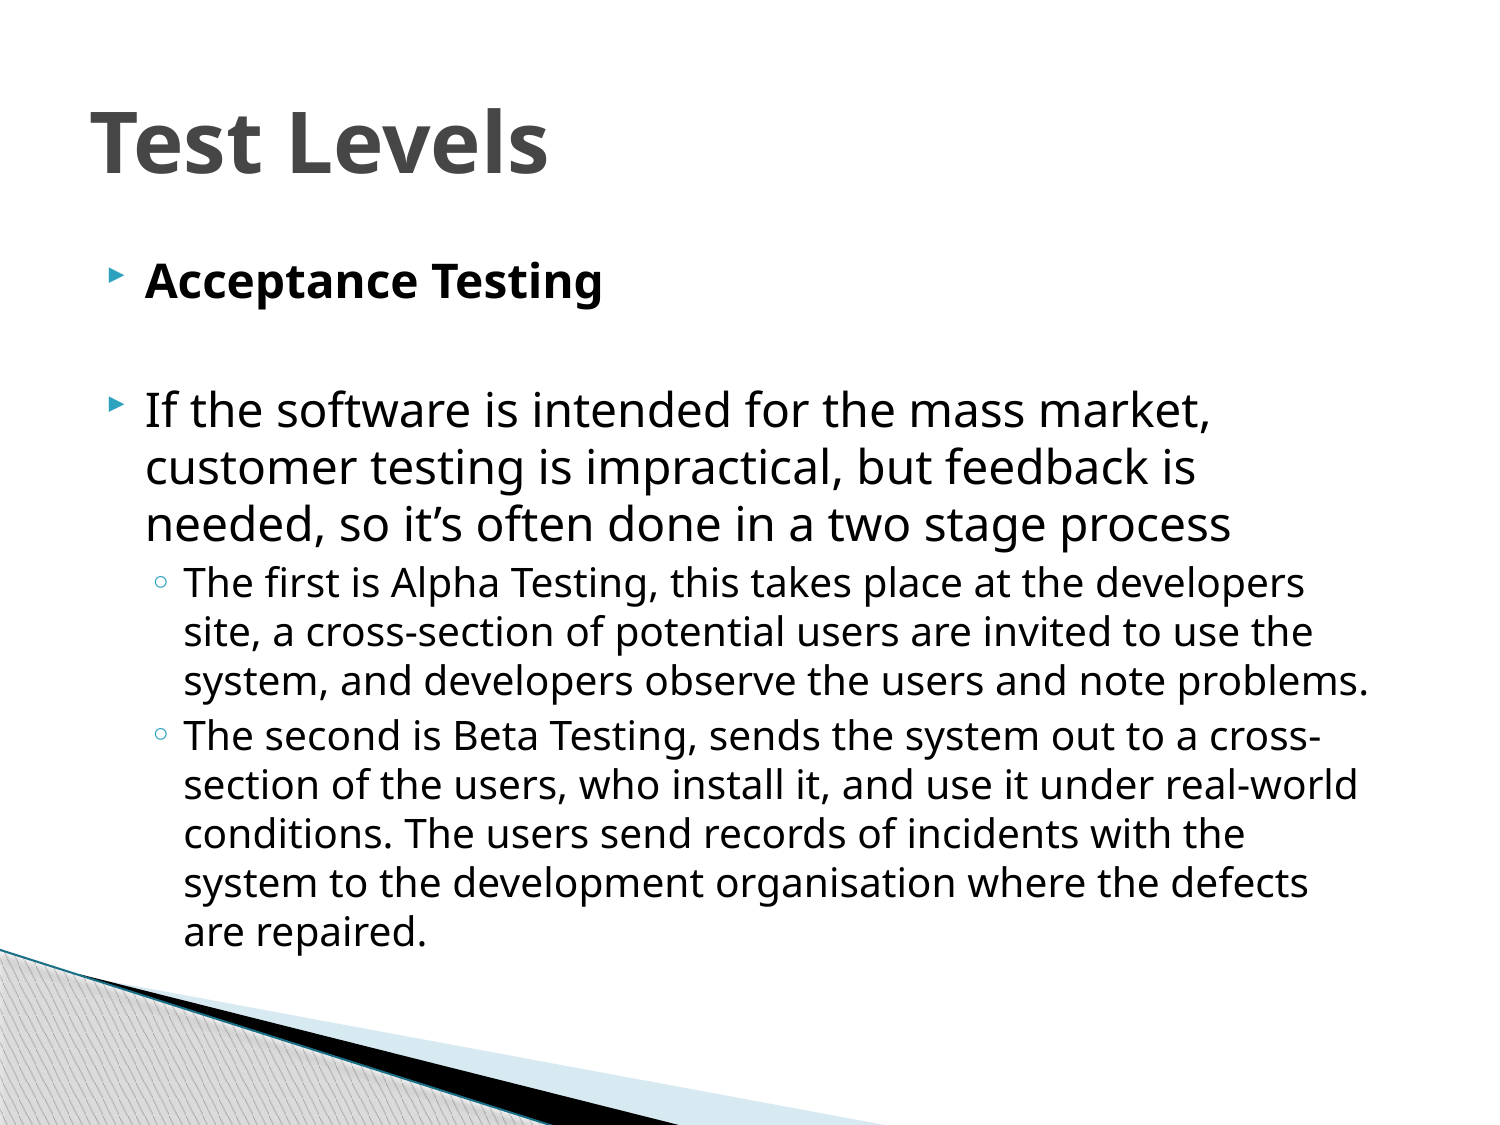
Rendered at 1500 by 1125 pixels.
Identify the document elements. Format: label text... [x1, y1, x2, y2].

title Test Levels [75, 45, 1425, 233]
list Acceptance Testing If the software is intended for the mass market, customer testing is impractical, but feedback is needed, so it’s often done in a two stage process The first is Alpha Testing, this takes place at the developers site, a cross-section of potential users are invited to use the system, and developers observe the users and note problems. The second is Beta Testing, sends the system out to a cross-section of the users, who install it, and use it under real-world conditions. The users send records of incidents with the system to the development organisation where the defects are repaired. [75, 243, 1388, 1012]
